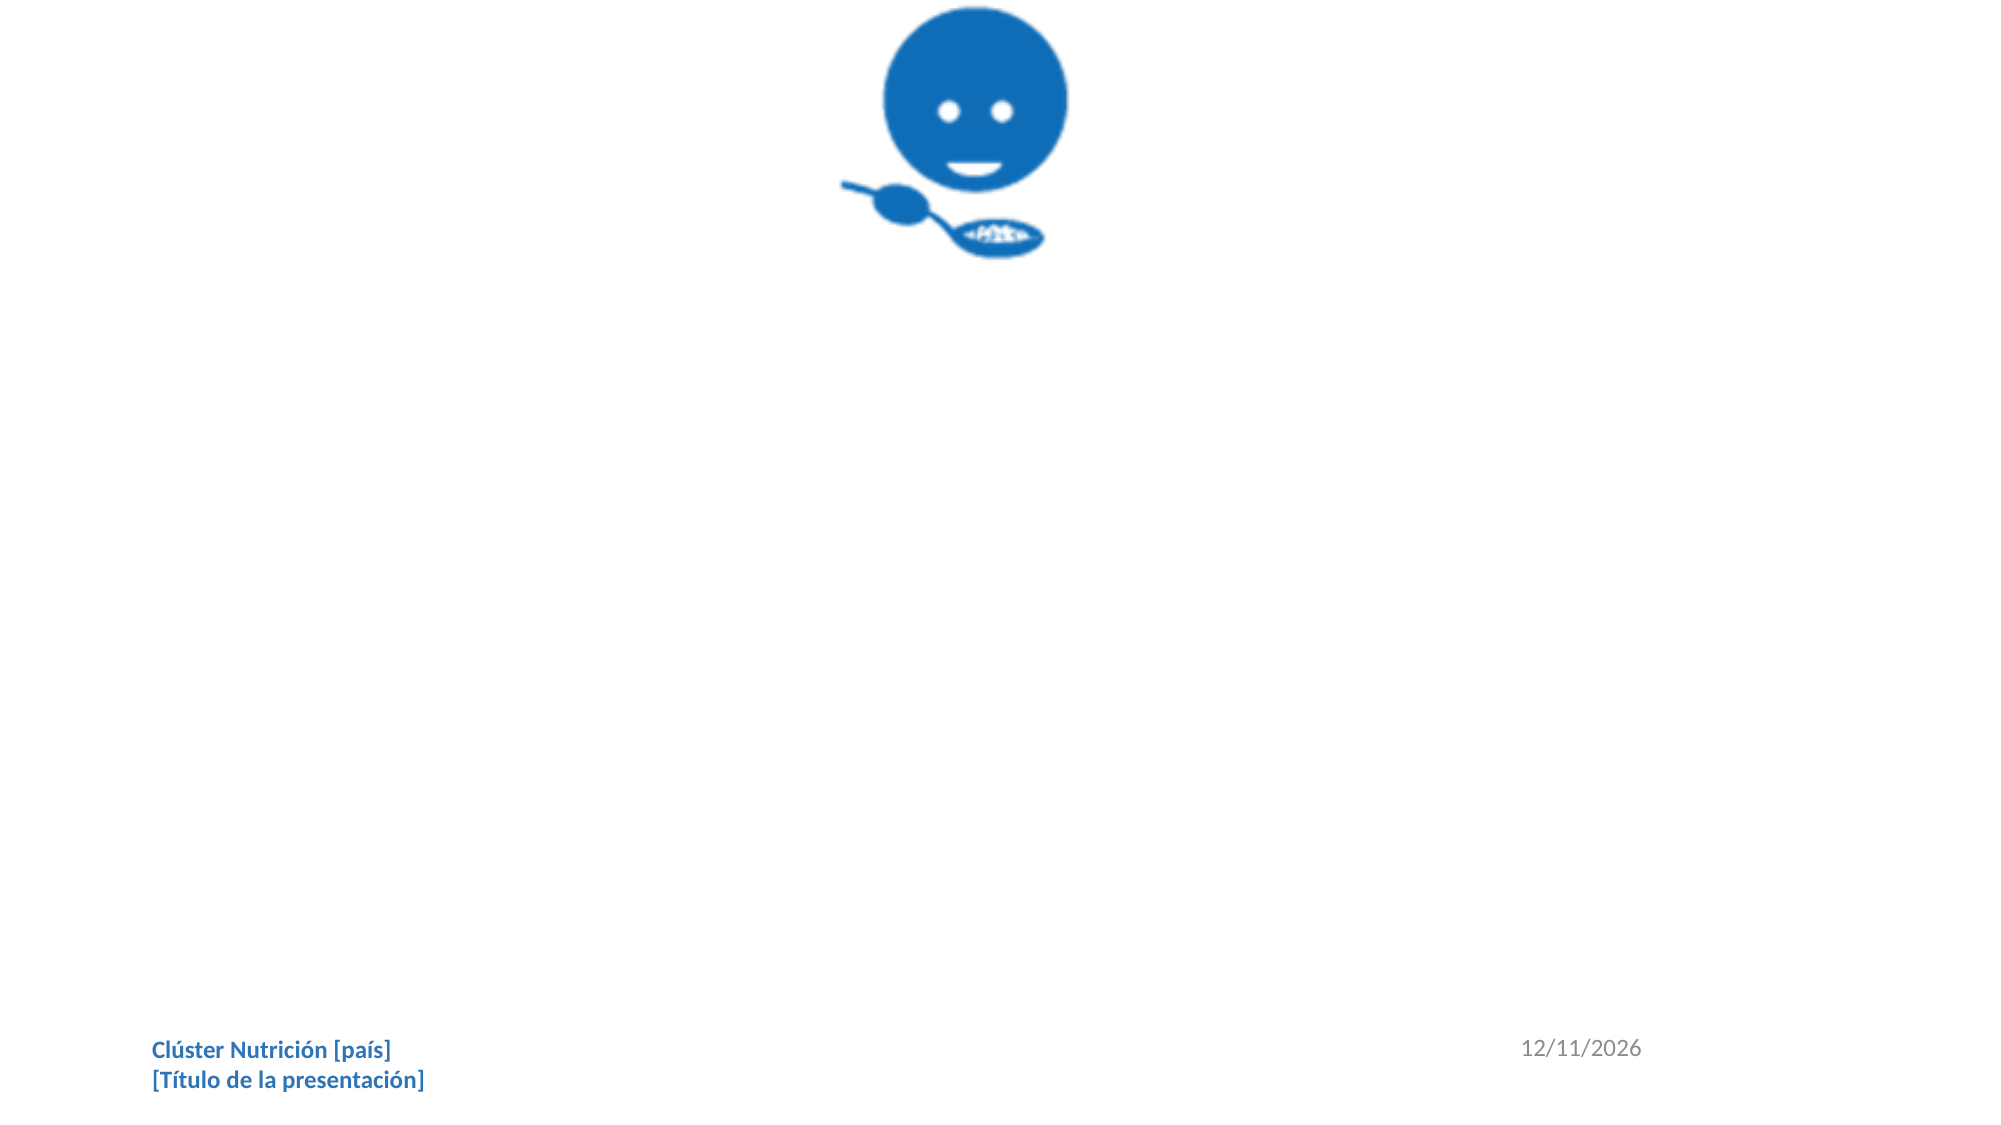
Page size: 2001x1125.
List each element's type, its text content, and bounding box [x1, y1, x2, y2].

picture [789, 0, 1122, 300]
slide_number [1505, 1007, 1956, 1087]
text_box Clúster Nutrición [país] [Título de la presentación] [137, 1026, 822, 1101]
